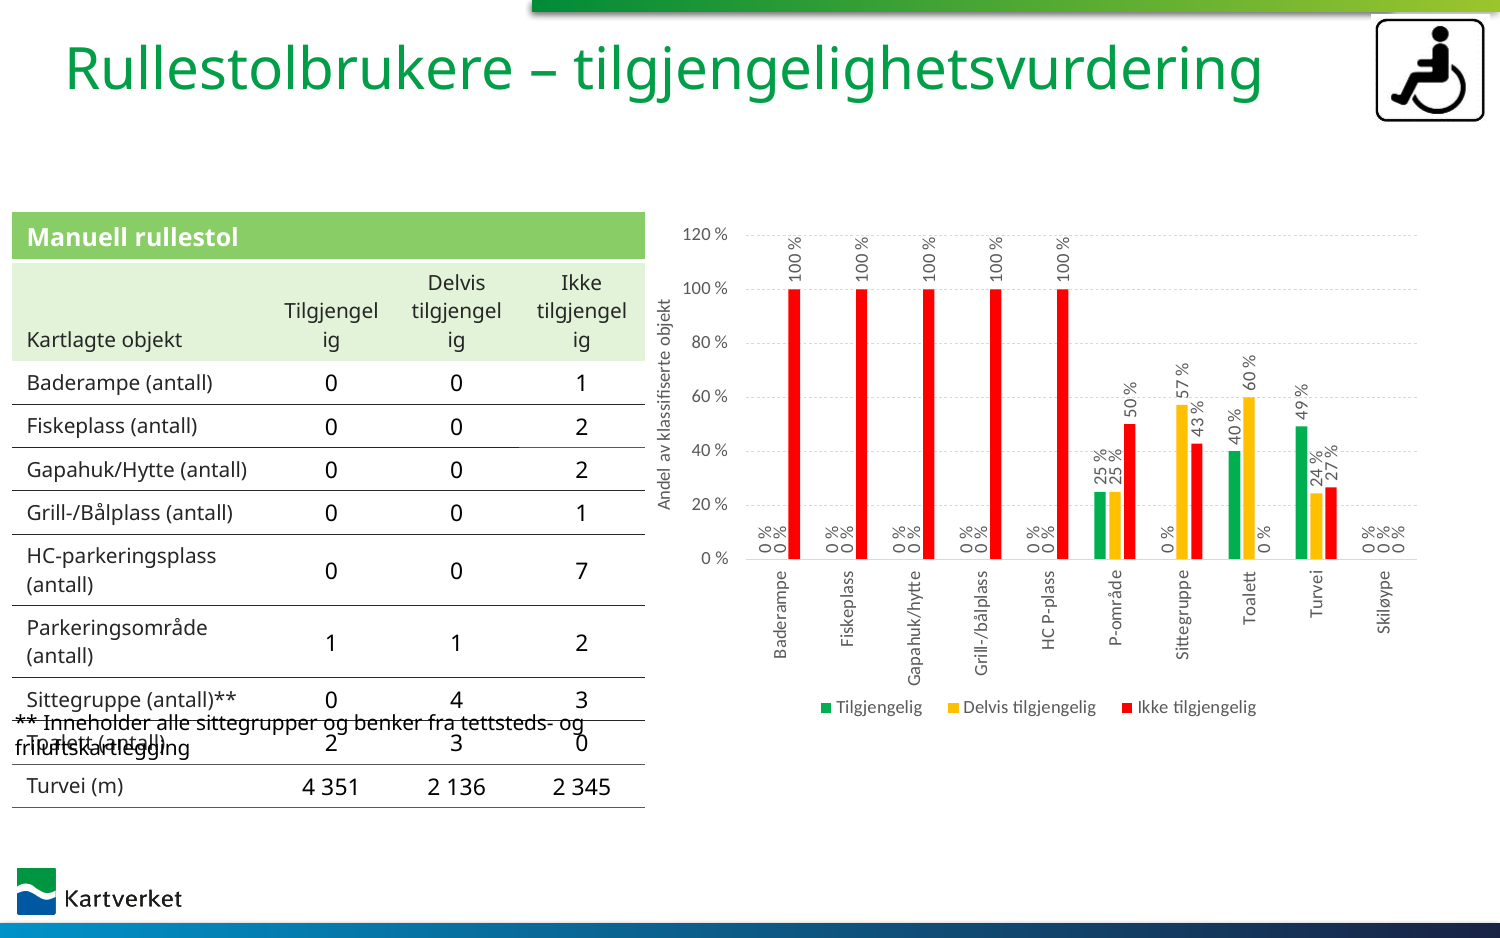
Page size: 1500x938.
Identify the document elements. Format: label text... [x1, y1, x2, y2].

table_cell Baderampe (antall) [12, 361, 269, 404]
table_cell 7 [519, 535, 638, 605]
table_cell Parkeringsområde (antall) [12, 606, 269, 677]
table_cell 0 [269, 491, 394, 534]
table_cell Grill-/Bålplass (antall) [12, 491, 269, 534]
table_cell 4 351 [269, 768, 394, 807]
table_cell 1 [394, 606, 519, 677]
text_box Rullestolbrukere – tilgjengelighetsvurdering [49, 12, 1372, 109]
table_cell 0 [394, 535, 519, 605]
table_cell 0 [269, 678, 394, 702]
table_cell HC-parkeringsplass (antall) [12, 535, 269, 605]
table_cell 0 [394, 405, 519, 447]
table_cell Sittegruppe (antall)** [12, 678, 269, 702]
table_cell 1 [519, 361, 638, 404]
table_cell 1 [519, 491, 638, 534]
table_cell 1 [269, 606, 394, 677]
table_cell 3 [519, 678, 638, 702]
table_cell 0 [269, 448, 394, 490]
table_cell 0 [269, 535, 394, 605]
table_cell 0 [394, 361, 519, 404]
table_cell 0 [394, 448, 519, 490]
table_cell Gapahuk/Hytte (antall) [12, 448, 269, 490]
table_cell 2 [519, 606, 638, 677]
table_cell 0 [269, 405, 394, 447]
table_cell Ikke tilgjengelig [519, 263, 638, 361]
picture [643, 218, 1427, 728]
table_cell 2 136 [394, 768, 519, 807]
table_cell Fiskeplass (antall) [12, 405, 269, 447]
table_cell 2 345 [519, 768, 645, 807]
table_cell 2 [519, 448, 638, 490]
table_cell Delvis tilgjengelig [394, 263, 519, 361]
table_cell 4 [394, 678, 519, 702]
table_cell Kartlagte objekt [12, 263, 269, 361]
table_cell 0 [269, 361, 394, 404]
table_cell 0 [394, 491, 519, 534]
picture [1371, 13, 1491, 127]
table_cell Turvei (m) [12, 768, 269, 807]
table_cell Tilgjengelig [269, 263, 394, 361]
table_cell 2 [519, 405, 638, 447]
text_box ** Inneholder alle sittegrupper og benker fra tettsteds- og friluftskartlegging [0, 702, 745, 768]
table_header Manuell rullestol [12, 212, 645, 259]
